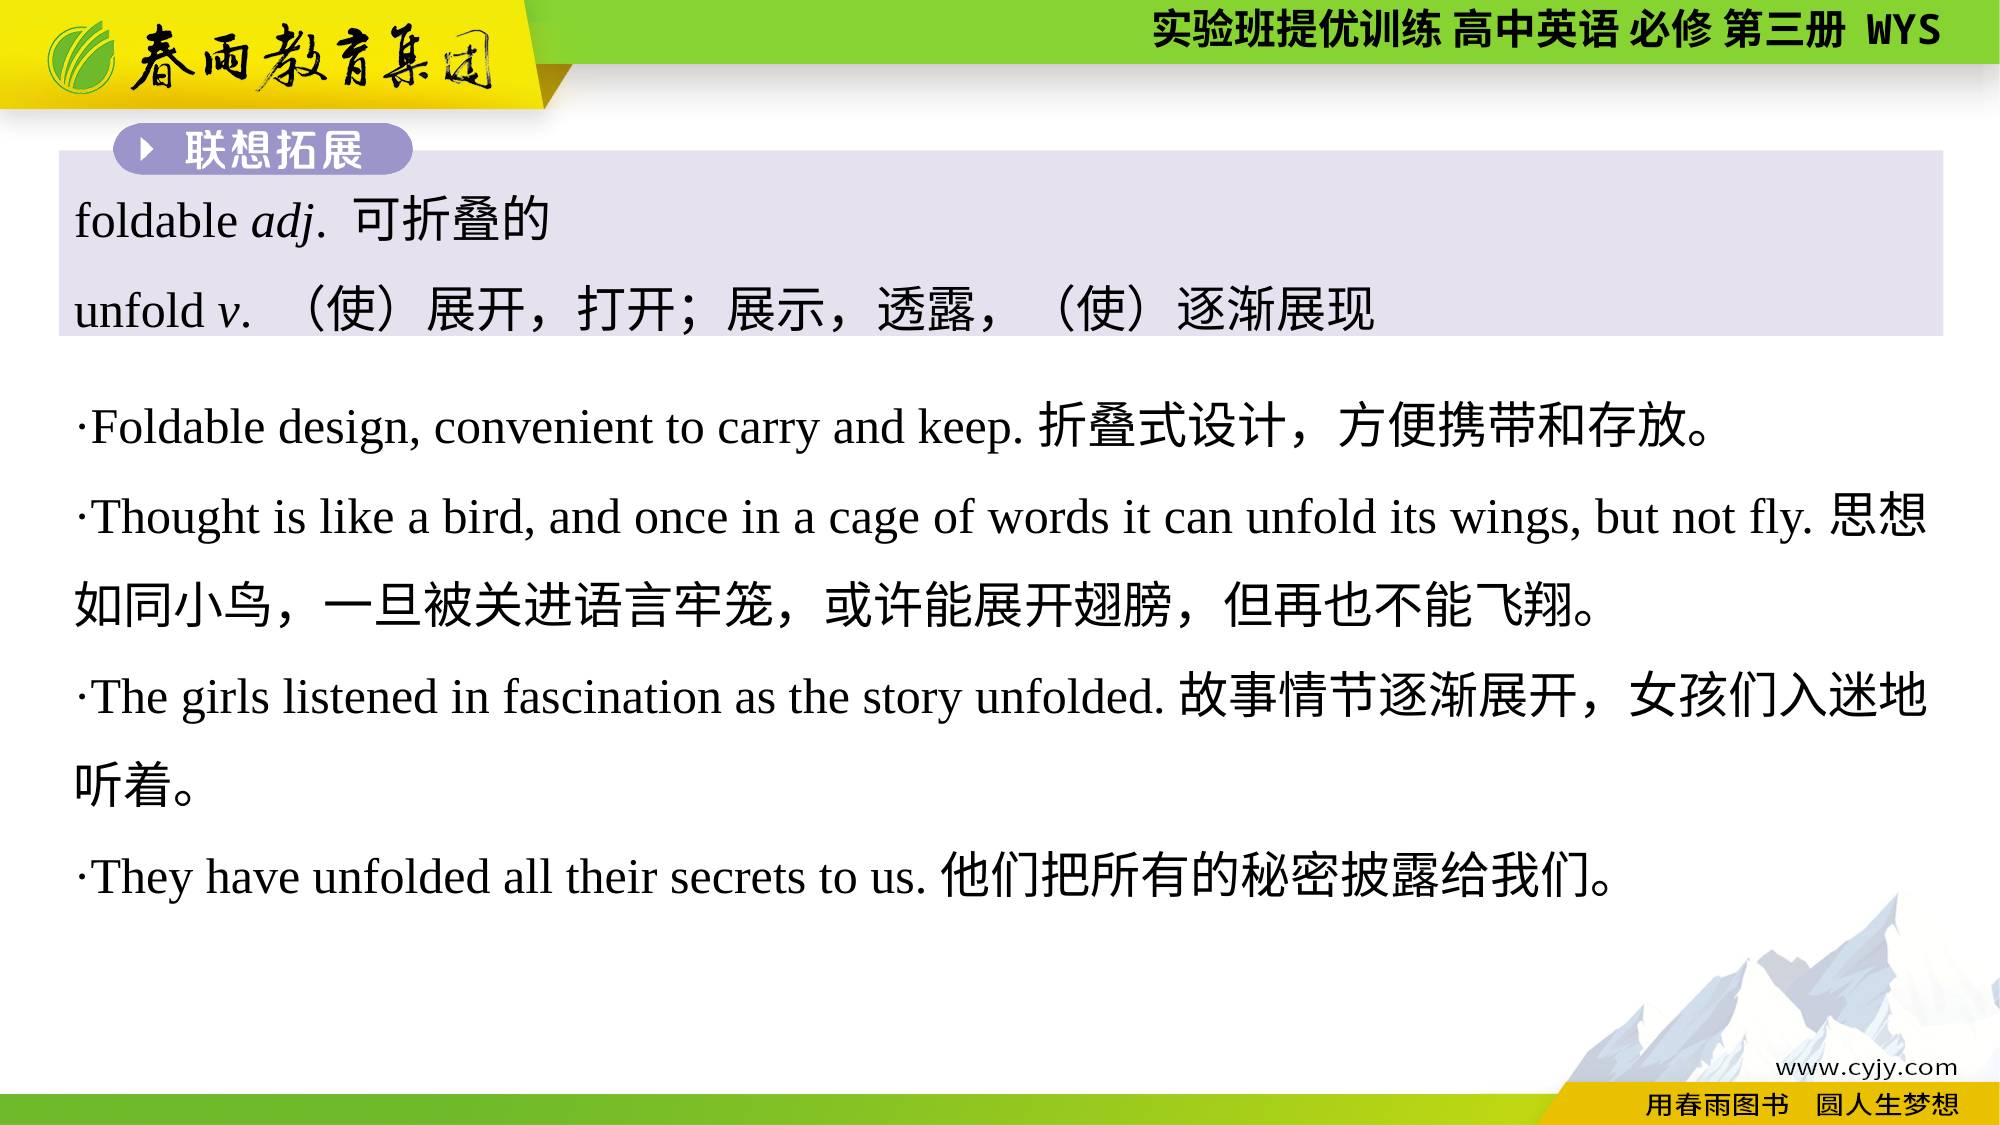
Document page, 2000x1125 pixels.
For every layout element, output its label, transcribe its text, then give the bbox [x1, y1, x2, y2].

list foldable adj. 可折叠的 unfold v. （使）展开，打开；展示，透露，（使）逐渐展现 [59, 150, 1944, 336]
text_box ·Foldable design, convenient to carry and keep.折叠式设计，方便携带和存放。 ·Thought is like a bird, and once in a cage of words it can unfold its wings, but not fly.思想如同小鸟，一旦被关进语言牢笼，或许能展开翅膀，但再也不能飞翔。 ·The girls listened in fascination as the story unfolded.故事情节逐渐展开，女孩们入迷地听着。 ·They have unfolded all their secrets to us.他们把所有的秘密披露给我们。 [59, 356, 1944, 912]
picture [0, 0, 2000, 1125]
